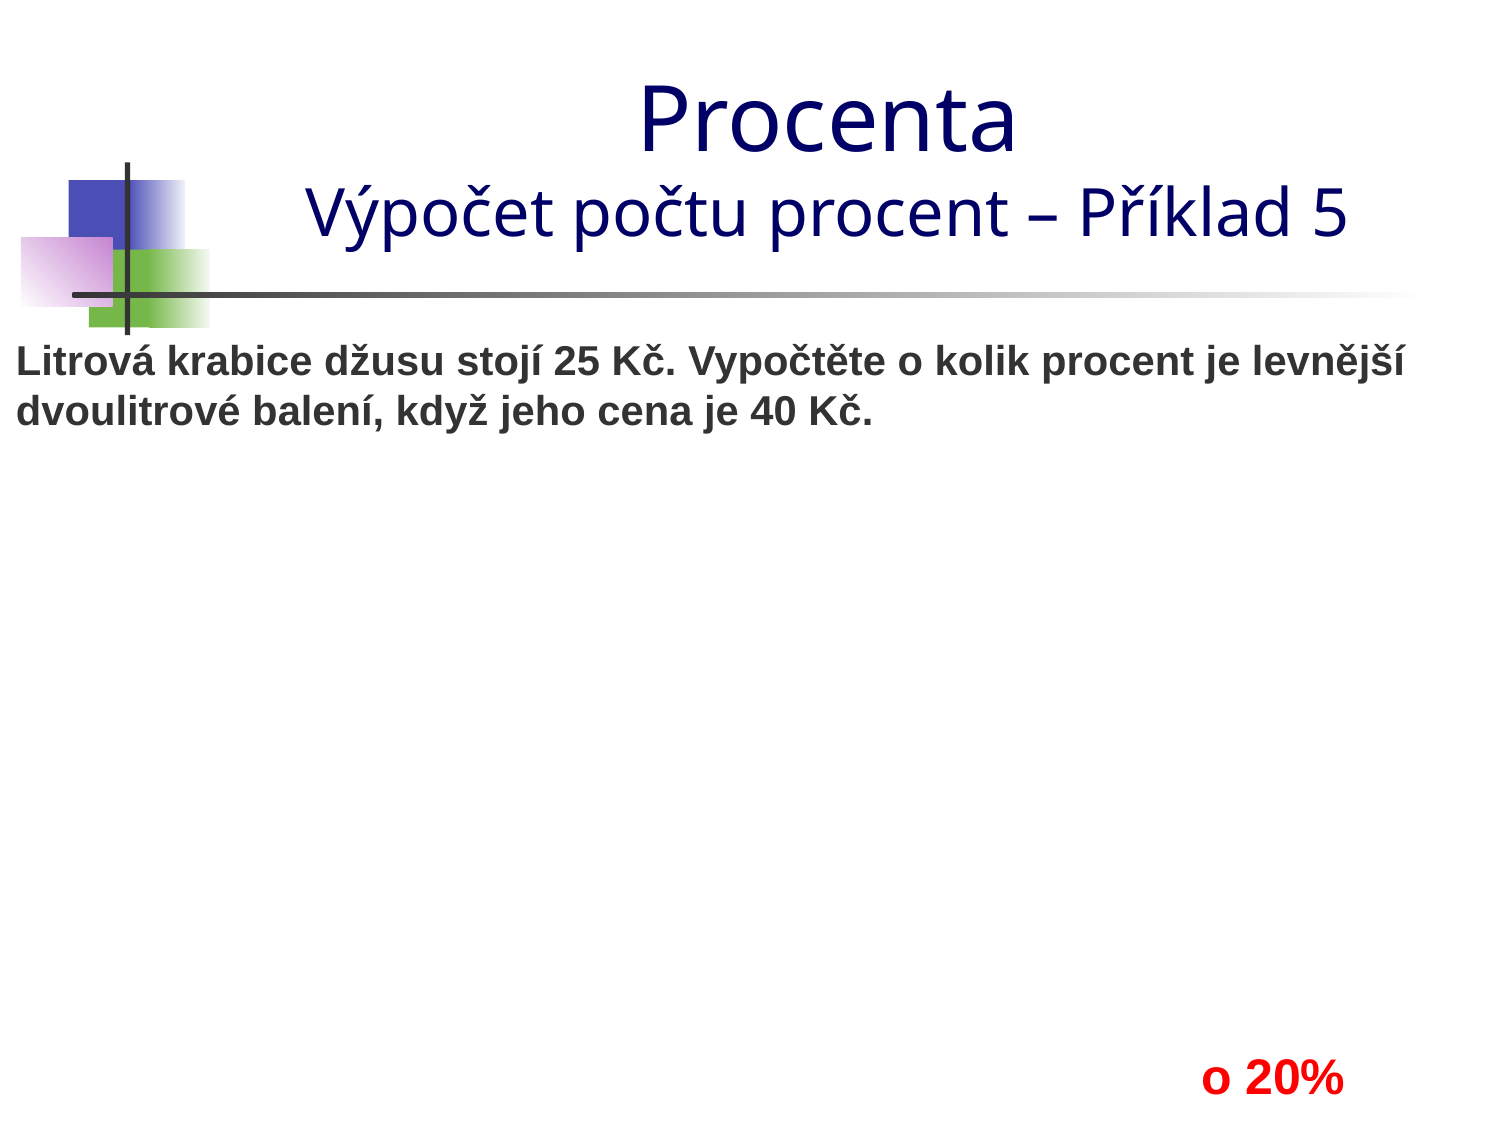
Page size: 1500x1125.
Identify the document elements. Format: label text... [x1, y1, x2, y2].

title Procenta Výpočet počtu procent – Příklad 5 [188, 34, 1468, 276]
text_box Litrová krabice džusu stojí 25 Kč. Vypočtěte o kolik procent je levnější dvoulitrové balení, když jeho cena je 40 Kč. [1, 326, 1500, 441]
text_box o 20% [1186, 1037, 1471, 1113]
